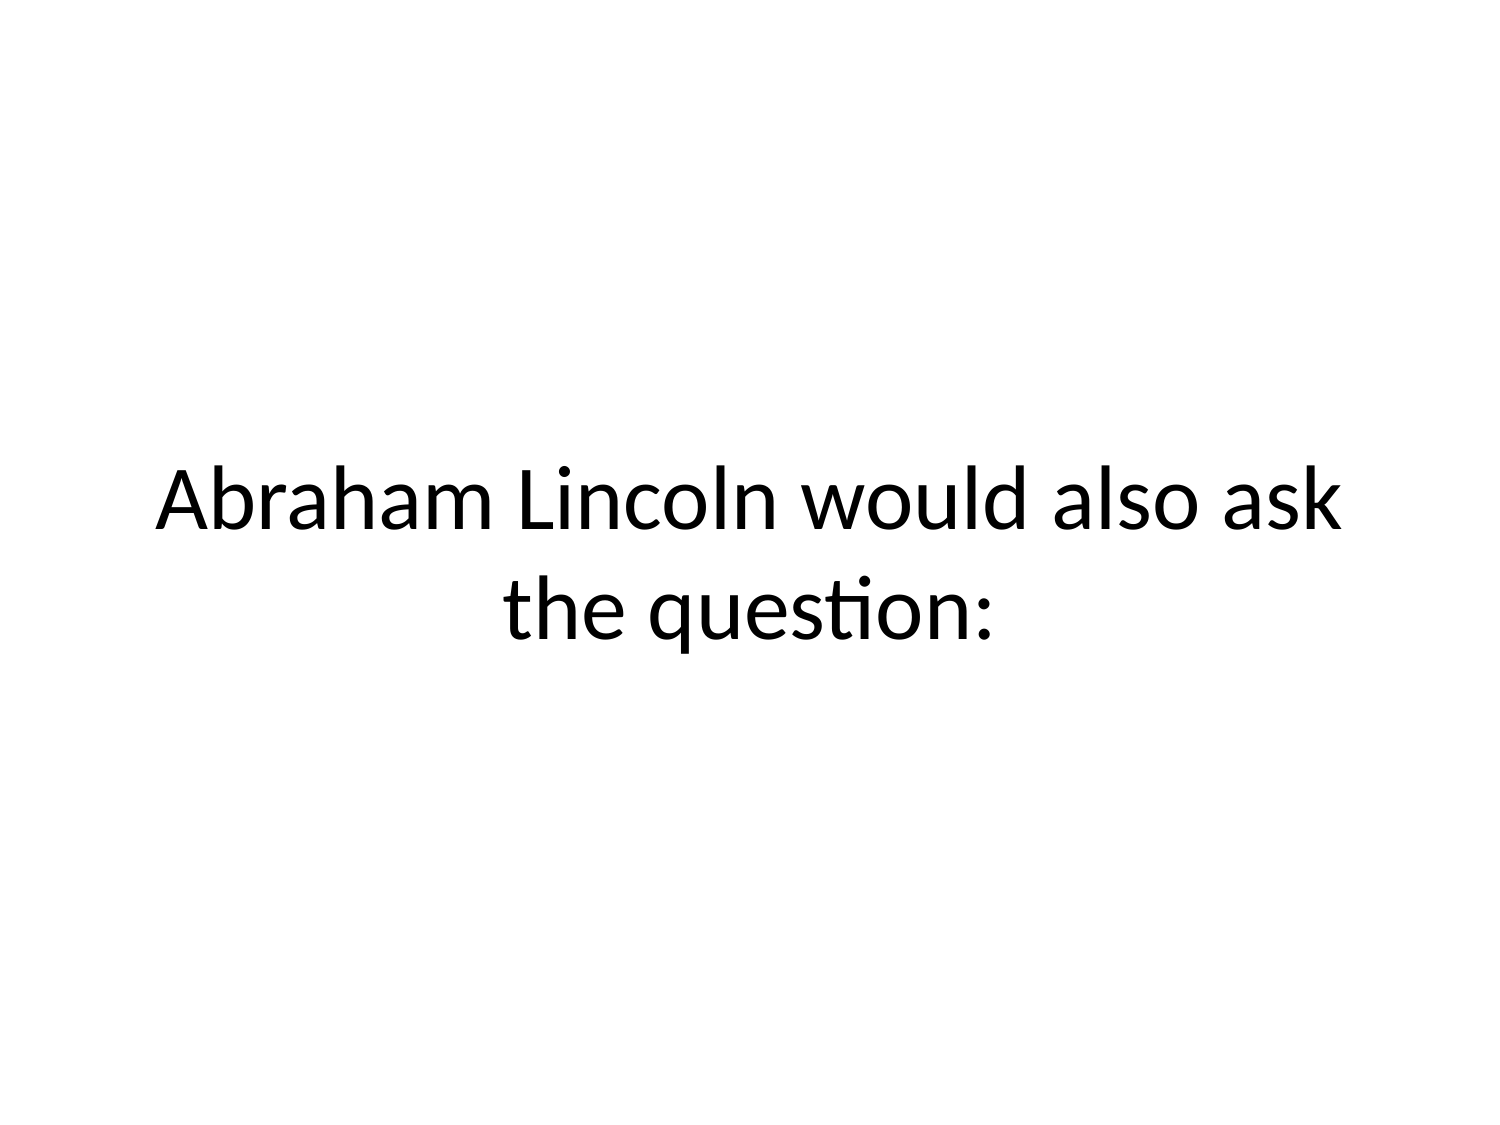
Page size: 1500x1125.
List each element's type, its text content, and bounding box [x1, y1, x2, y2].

title Abraham Lincoln would also ask the question: [74, 44, 1426, 1051]
